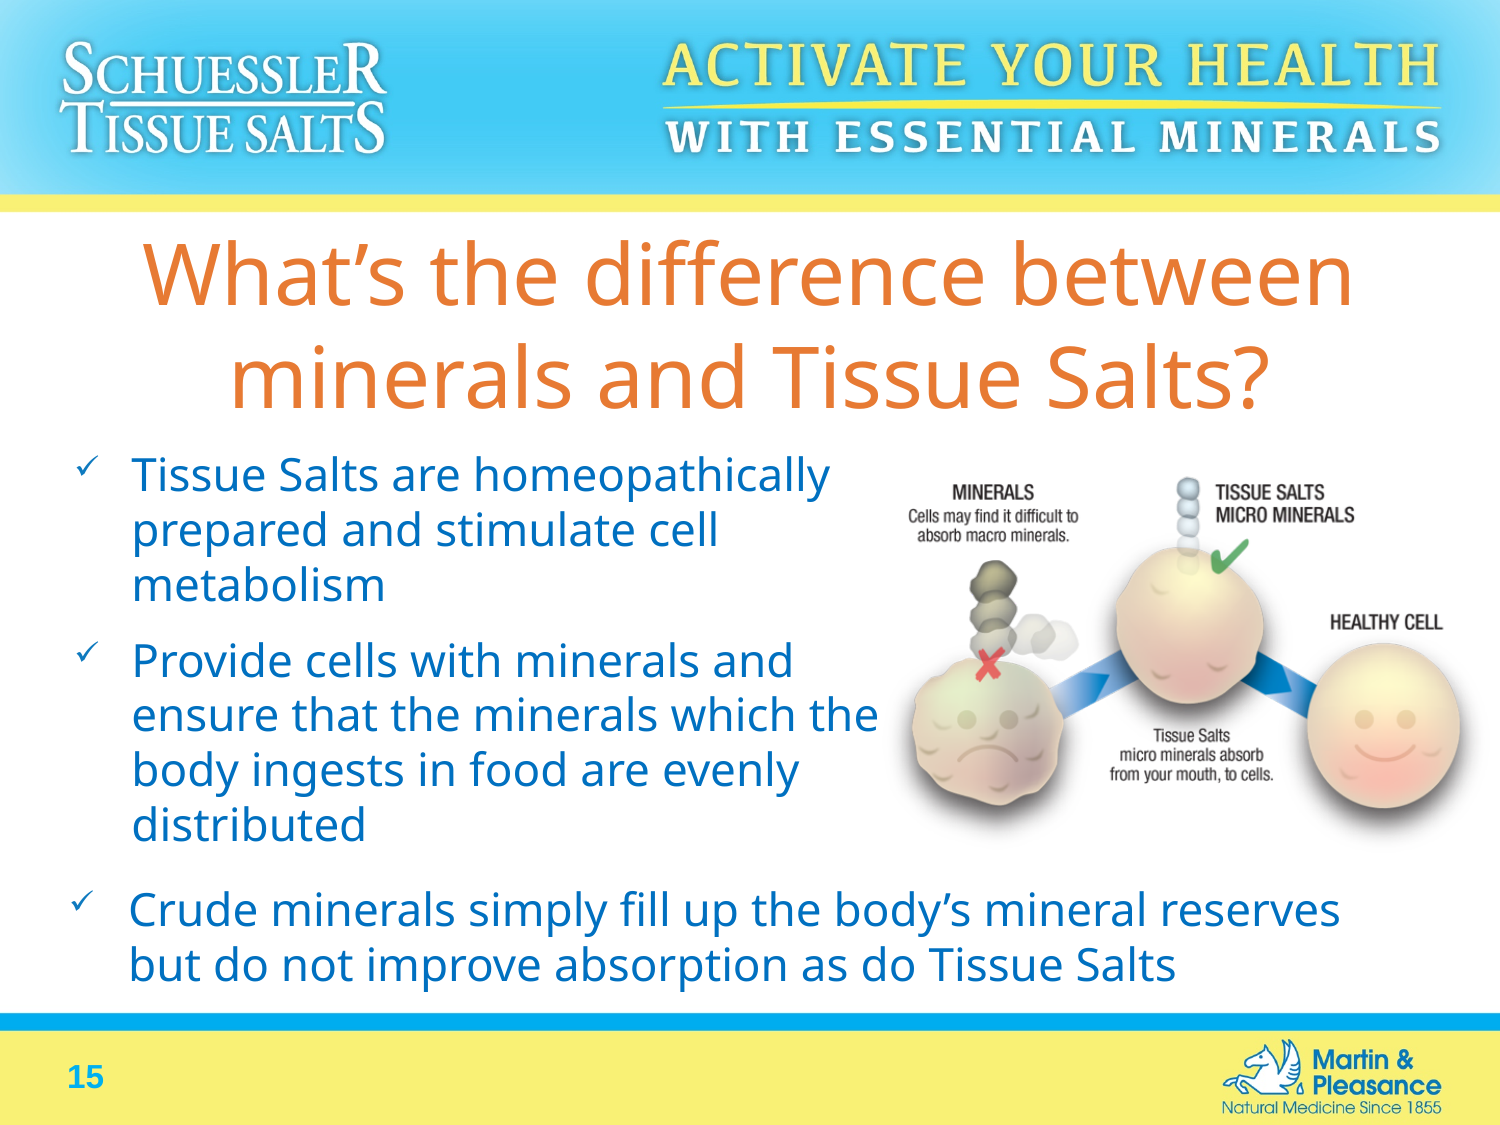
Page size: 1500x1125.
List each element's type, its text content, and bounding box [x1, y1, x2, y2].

slide_number 15 [33, 1047, 113, 1104]
list Tissue Salts are homeopathically prepared and stimulate cell metabolism Provide cells with minerals and ensure that the minerals which the body ingests in food are evenly distributed [66, 437, 916, 872]
title What’s the difference between minerals and Tissue Salts? [89, 212, 1410, 434]
text_box Crude minerals simply fill up the body’s mineral reserves but do not improve absorption as do Tissue Salts [61, 872, 1434, 998]
picture [0, 1031, 1500, 1125]
picture [0, 0, 1500, 1013]
